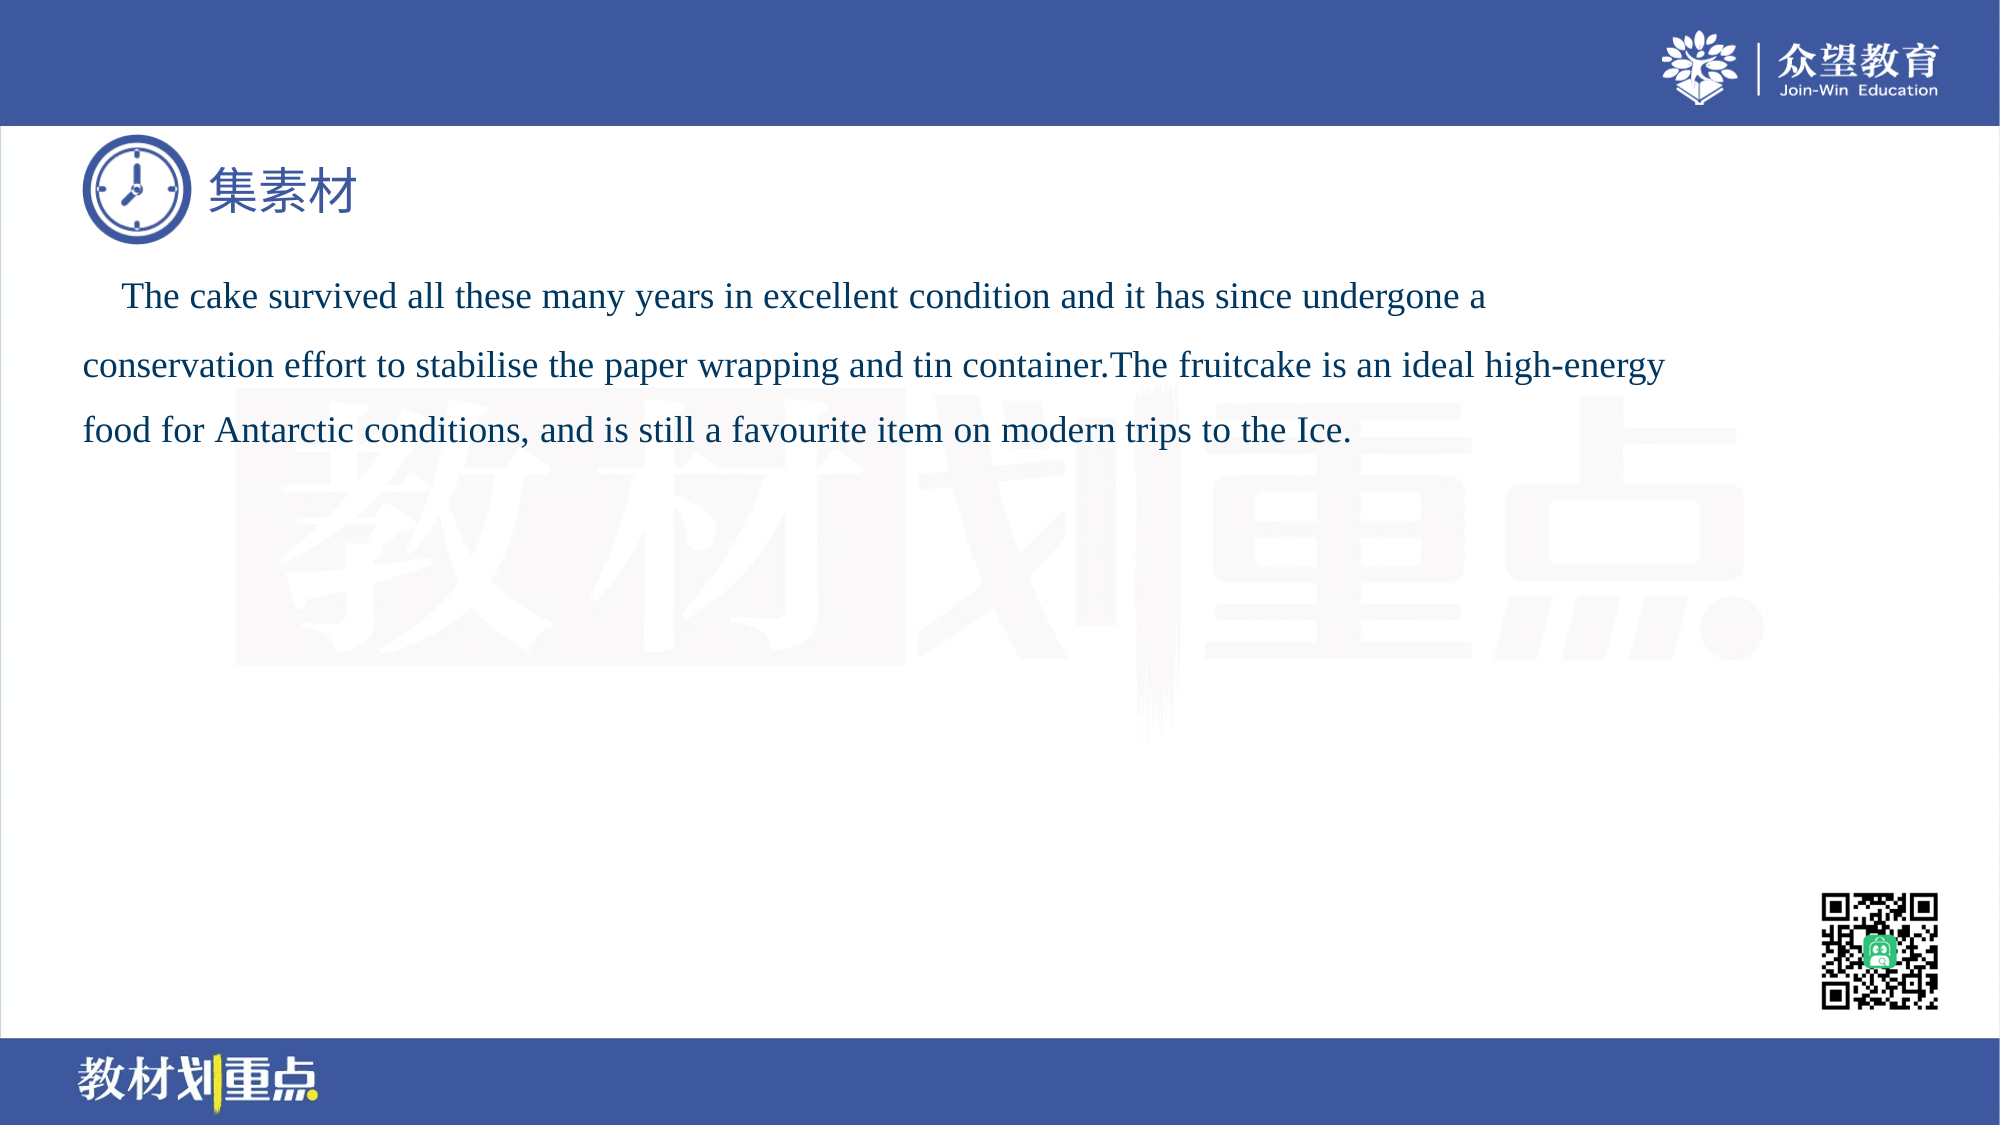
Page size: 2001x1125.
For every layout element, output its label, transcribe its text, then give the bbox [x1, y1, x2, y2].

picture [0, 0, 2000, 1125]
text_box The cake survived all these many years in excellent condition and it has since undergone a conservation effort to stabilise the paper wrapping and tin container.The fruitcake is an ideal high-energy food for Antarctic conditions, and is still a favourite item on modern trips to the Ice. [82, 247, 1817, 443]
